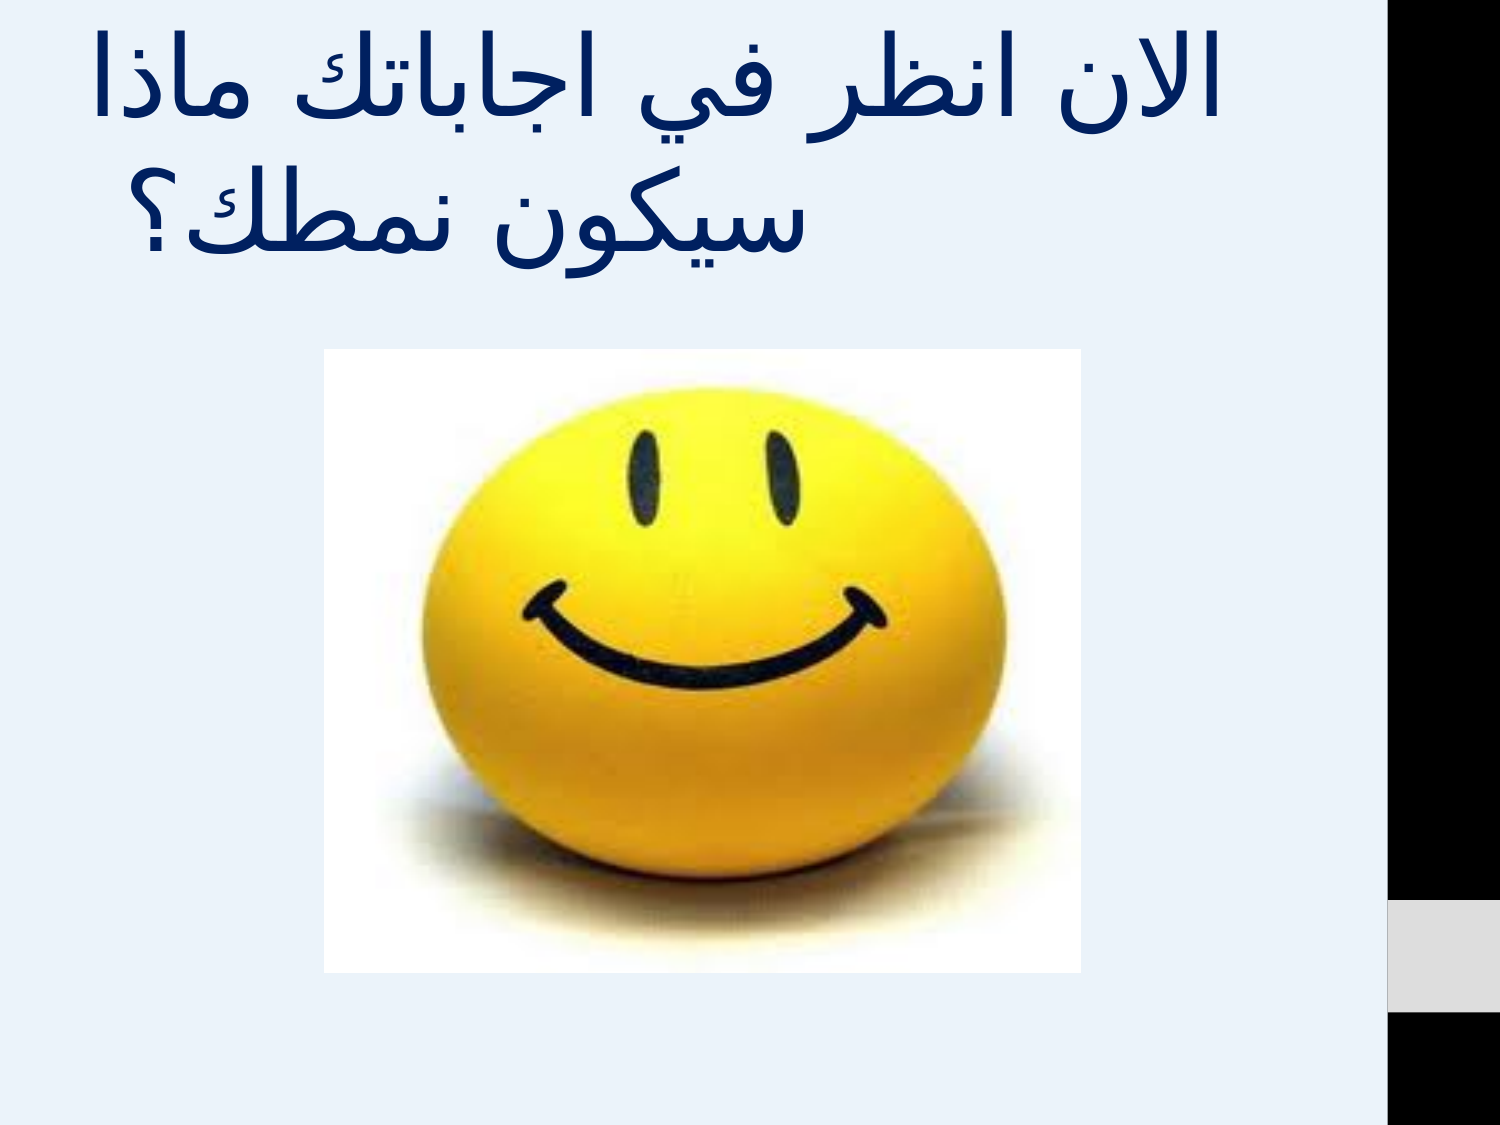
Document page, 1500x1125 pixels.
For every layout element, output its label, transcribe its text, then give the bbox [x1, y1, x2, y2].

picture [324, 349, 1082, 973]
title الان انظر في اجاباتك ماذا سيكون نمطك؟ [75, 45, 1325, 233]
